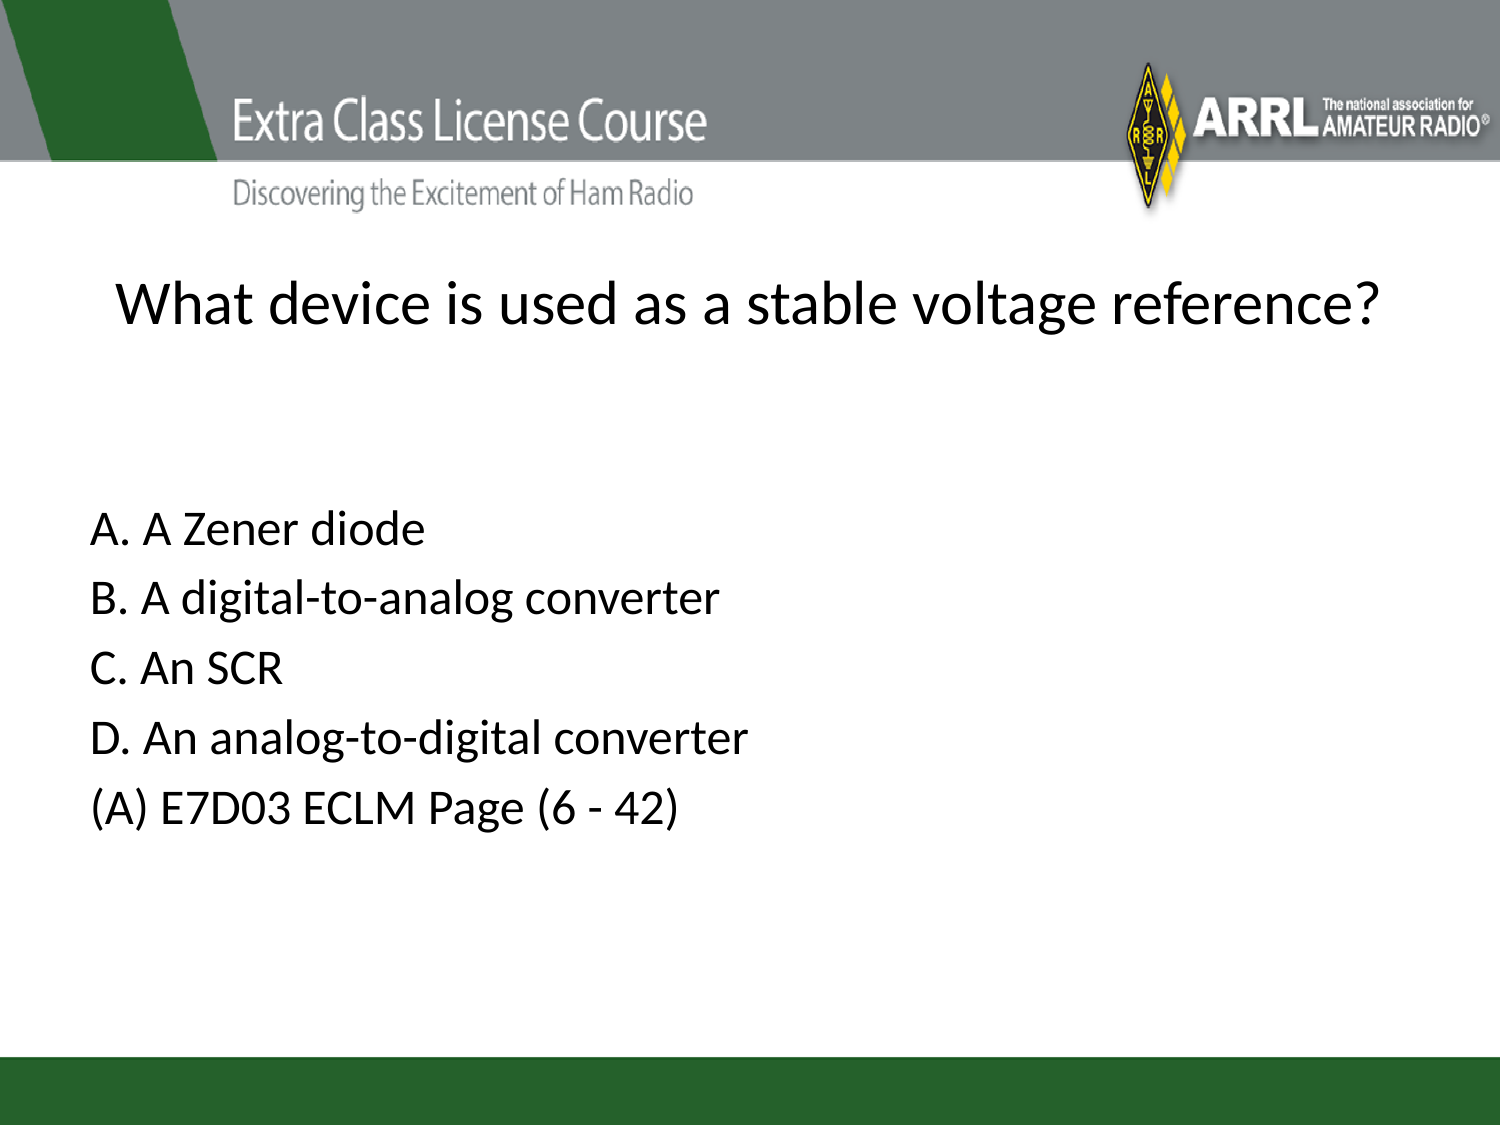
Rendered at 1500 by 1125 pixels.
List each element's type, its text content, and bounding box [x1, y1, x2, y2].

picture [0, 0, 1500, 1125]
title What device is used as a stable voltage reference? [75, 254, 1425, 435]
list A. A Zener diode B. A digital-to-analog converter C. An SCR D. An analog-to-digital converter (A) E7D03 ECLM Page (6 - 42) [75, 487, 1425, 1005]
